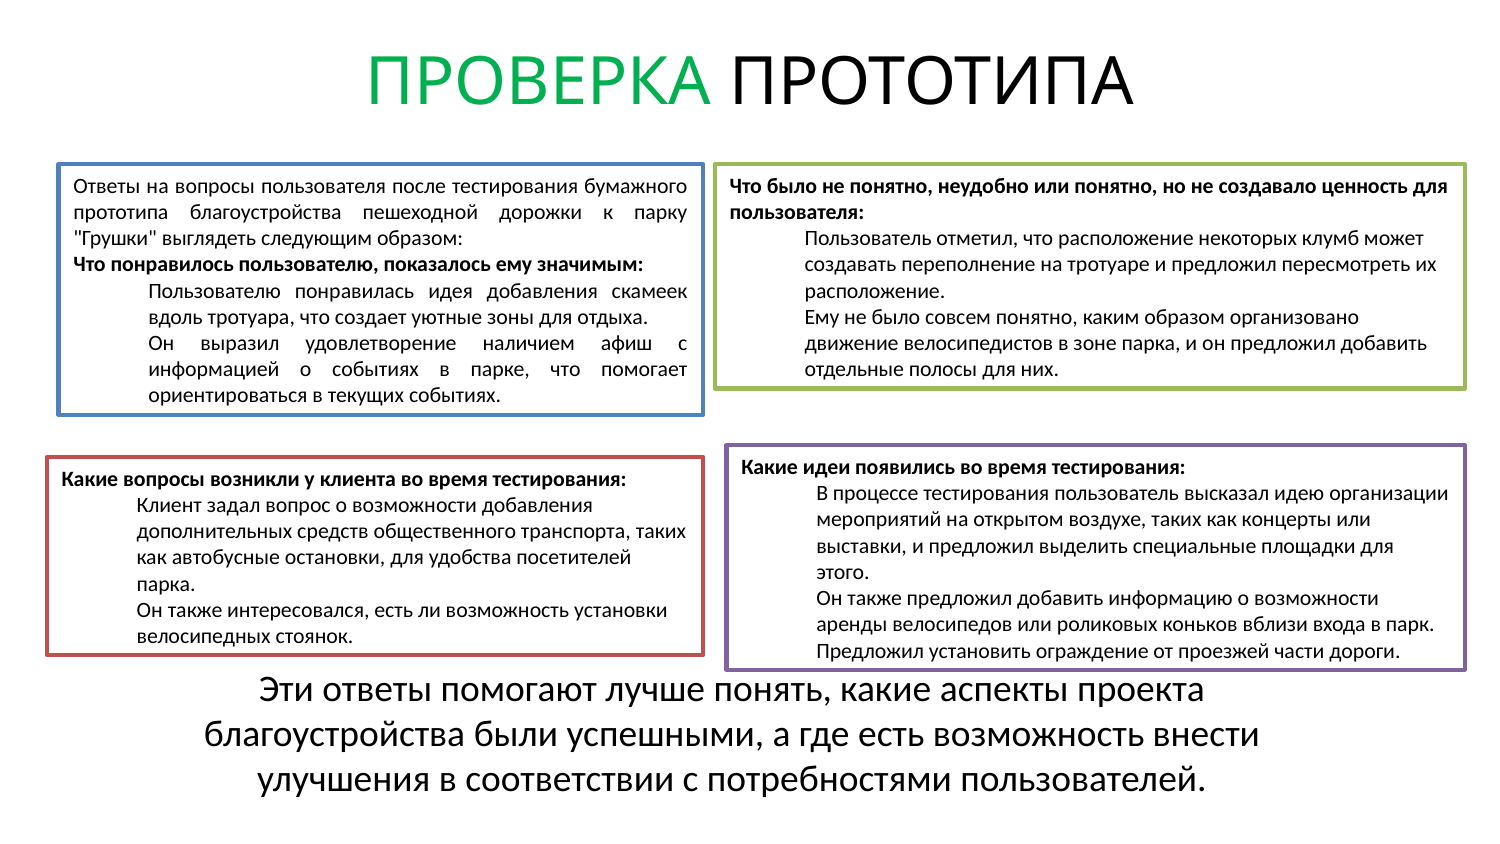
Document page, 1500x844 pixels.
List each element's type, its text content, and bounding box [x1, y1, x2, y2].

text_box Какие идеи появились во время тестирования: В процессе тестирования пользователь высказал идею организации мероприятий на открытом воздухе, таких как концерты или выставки, и предложил выделить специальные площадки для этого. Он также предложил добавить информацию о возможности аренды велосипедов или роликовых коньков вблизи входа в парк. Предложил установить ограждение от проезжей части дороги. [724, 443, 1467, 672]
text_box Что было не понятно, неудобно или понятно, но не создавало ценность для пользователя: Пользователь отметил, что расположение некоторых клумб может создавать переполнение на тротуаре и предложил пересмотреть их расположение. Ему не было совсем понятно, каким образом организовано движение велосипедистов в зоне парка, и он предложил добавить отдельные полосы для них. [713, 162, 1467, 391]
title ПРОВЕРКА ПРОТОТИПА [75, 7, 1425, 148]
text_box Эти ответы помогают лучше понять, какие аспекты проекта благоустройства были успешными, а где есть возможность внести улучшения в соответствии с потребностями пользователей. [117, 656, 1348, 806]
text_box Какие вопросы возникли у клиента во время тестирования: Клиент задал вопрос о возможности добавления дополнительных средств общественного транспорта, таких как автобусные остановки, для удобства посетителей парка. Он также интересовался, есть ли возможность установки велосипедных стоянок. [45, 455, 705, 657]
text_box Ответы на вопросы пользователя после тестирования бумажного прототипа благоустройства пешеходной дорожки к парку "Грушки" выглядеть следующим образом: Что понравилось пользователю, показалось ему значимым: Пользователю понравилась идея добавления скамеек вдоль тротуара, что создает уютные зоны для отдыха. Он выразил удовлетворение наличием афиш с информацией о событиях в парке, что помогает ориентироваться в текущих событиях. [56, 162, 705, 417]
